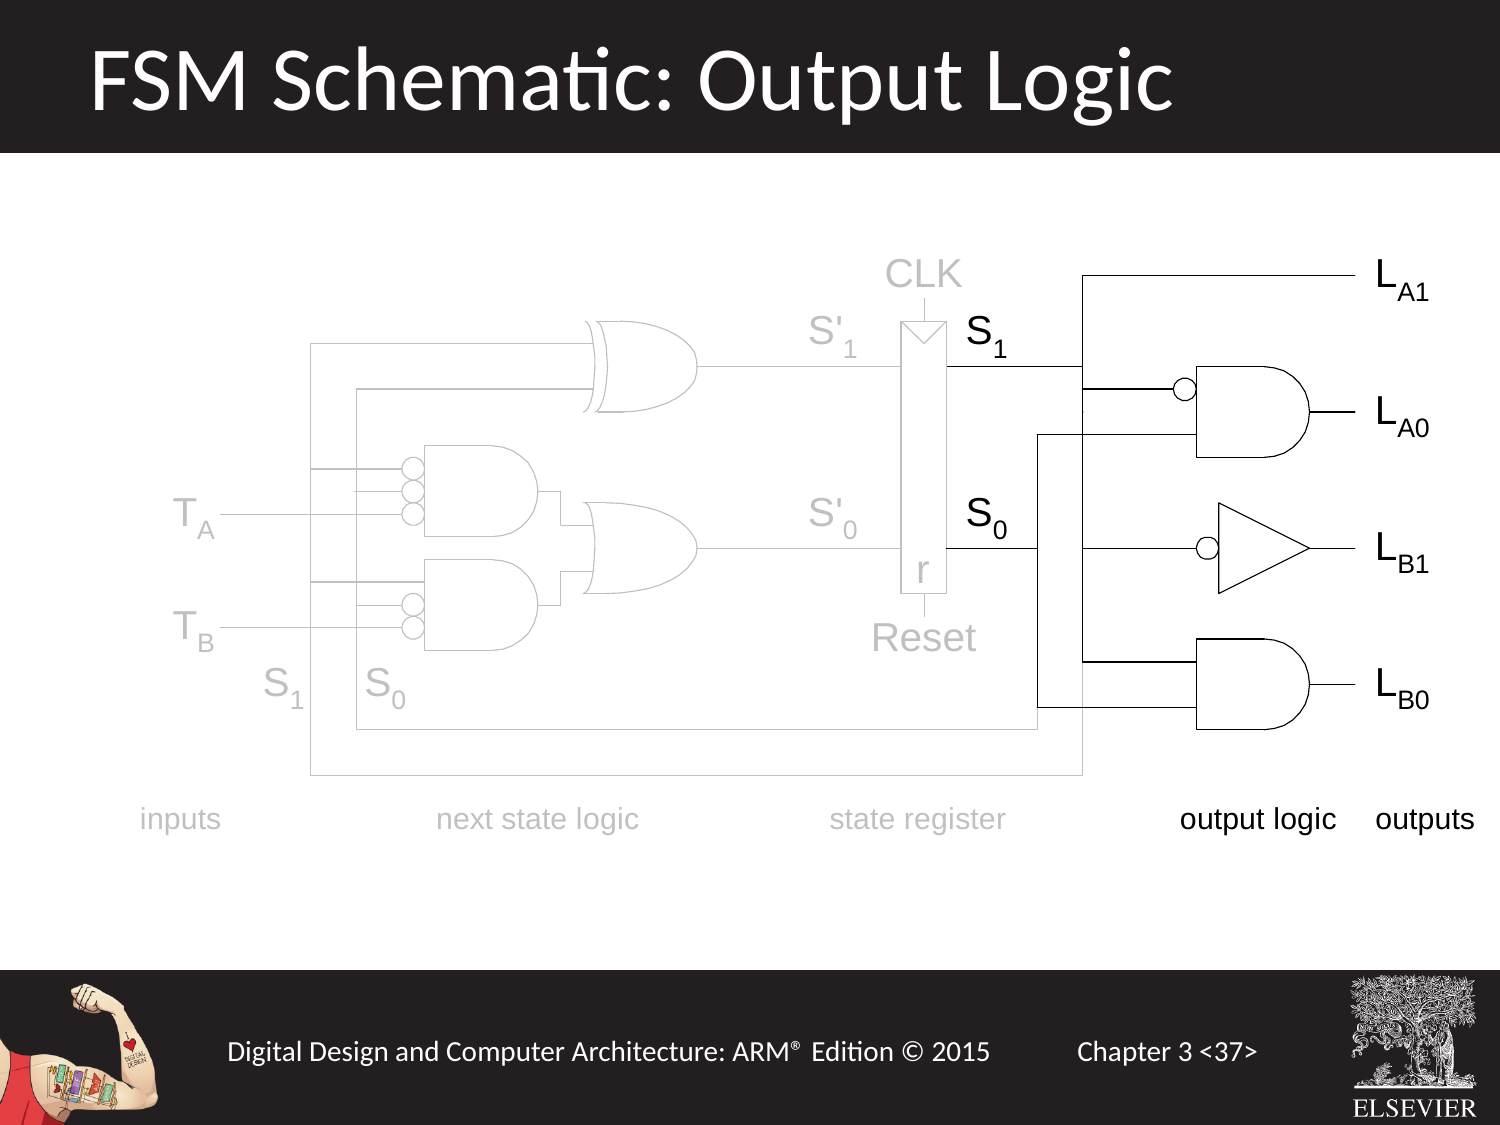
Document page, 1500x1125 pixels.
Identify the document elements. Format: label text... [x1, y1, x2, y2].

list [112, 224, 1500, 871]
picture [0, 979, 163, 1125]
picture [1350, 974, 1477, 1117]
text_box FSM Schematic: Output Logic [75, 11, 1375, 136]
